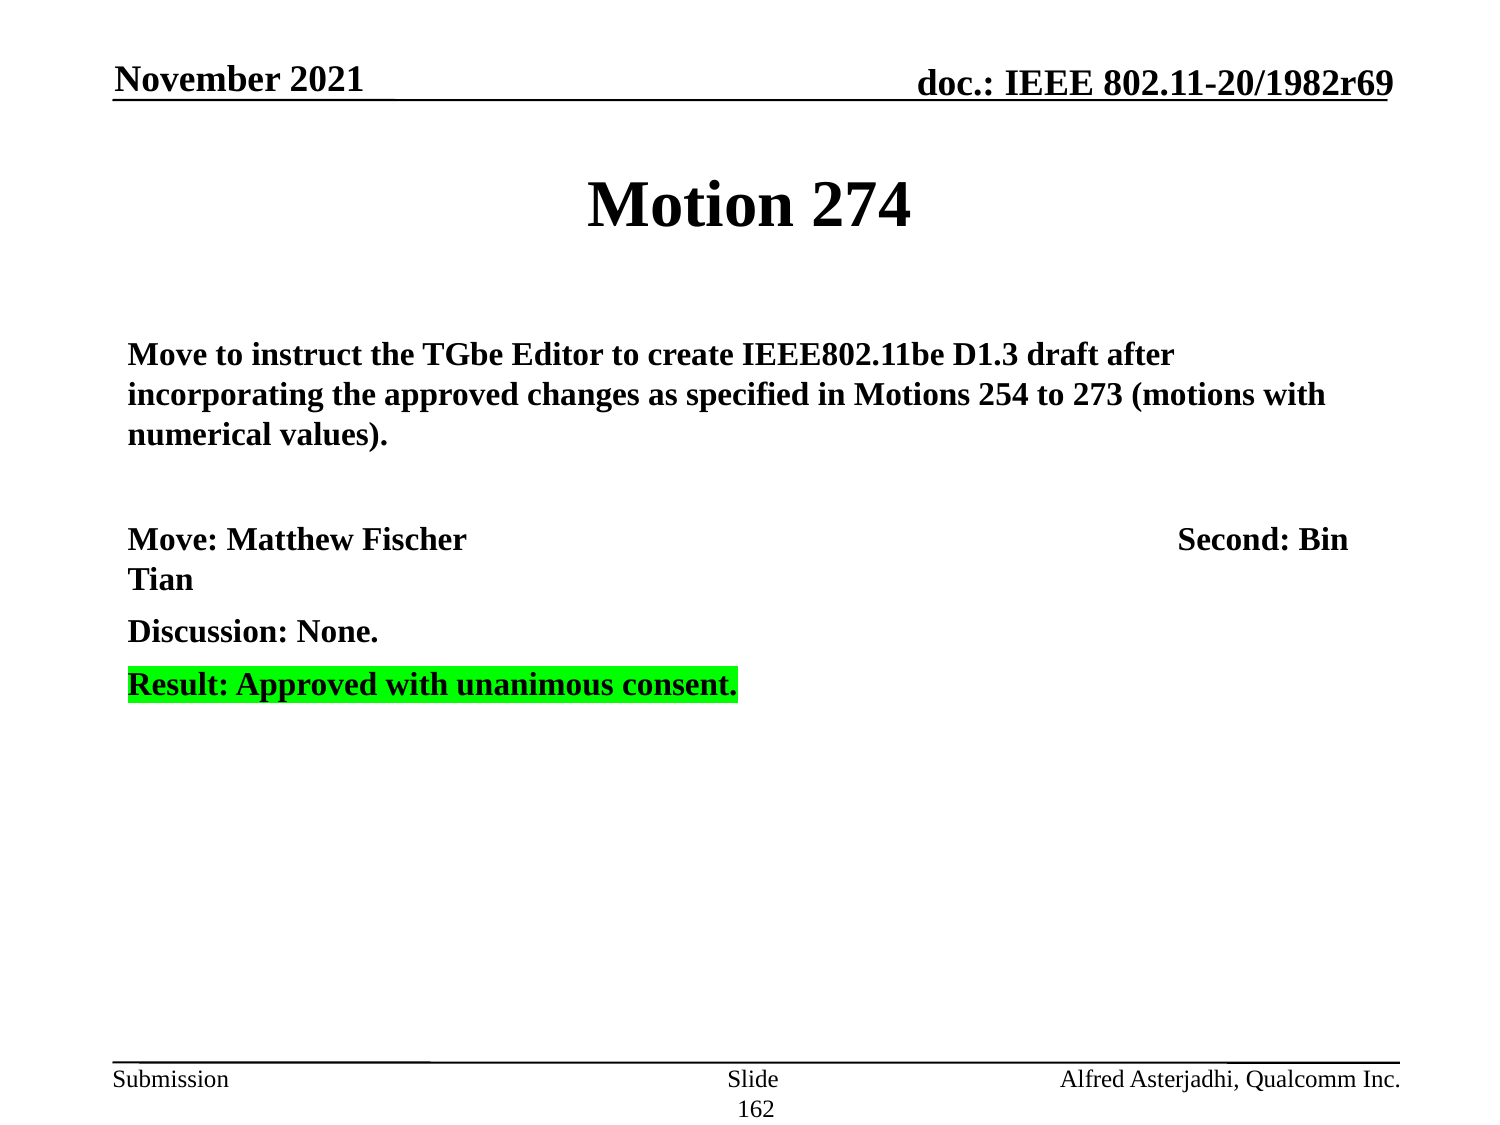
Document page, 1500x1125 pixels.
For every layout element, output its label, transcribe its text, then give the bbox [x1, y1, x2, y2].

title Motion 274 [112, 112, 1388, 288]
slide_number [114, 54, 423, 100]
list Move to instruct the TGbe Editor to create IEEE802.11be D1.3 draft after incorporating the approved changes as specified in Motions 254 to 273 (motions with numerical values). Move: Matthew Fischer Second: Bin Tian Discussion: None. Result: Approved with unanimous consent. [112, 324, 1388, 1000]
slide_number Slide 162 [712, 1061, 800, 1123]
footer Alfred Asterjadhi, Qualcomm Inc. [878, 1061, 1402, 1093]
